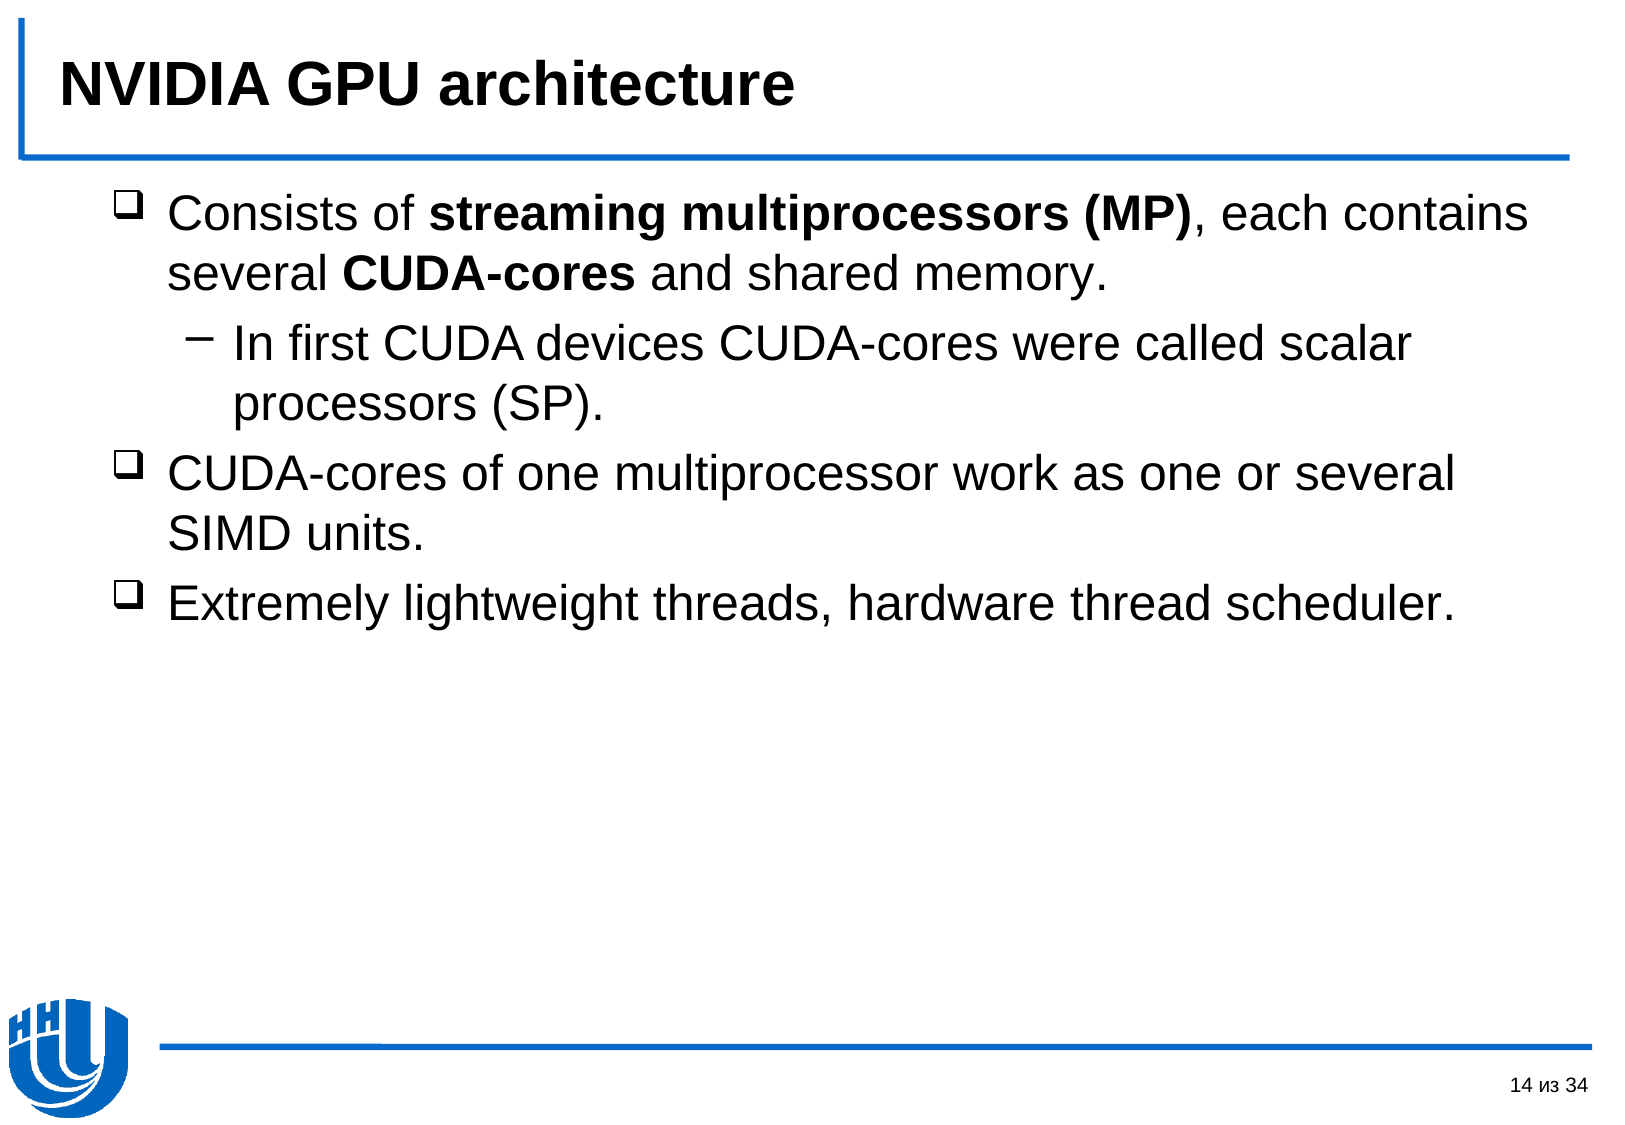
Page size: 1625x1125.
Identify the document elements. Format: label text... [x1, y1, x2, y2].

picture [9, 999, 128, 1118]
slide_number 14 [1449, 1051, 1604, 1125]
list Consists of streaming multiprocessors (MP), each contains several CUDA-cores and shared memory. In first CUDA devices CUDA-cores were called scalar processors (SP). CUDA-cores of one multiprocessor work as one or several SIMD units. Extremely lightweight threads, hardware thread scheduler. [95, 172, 1558, 988]
title NVIDIA GPU architecture [44, 34, 1535, 127]
